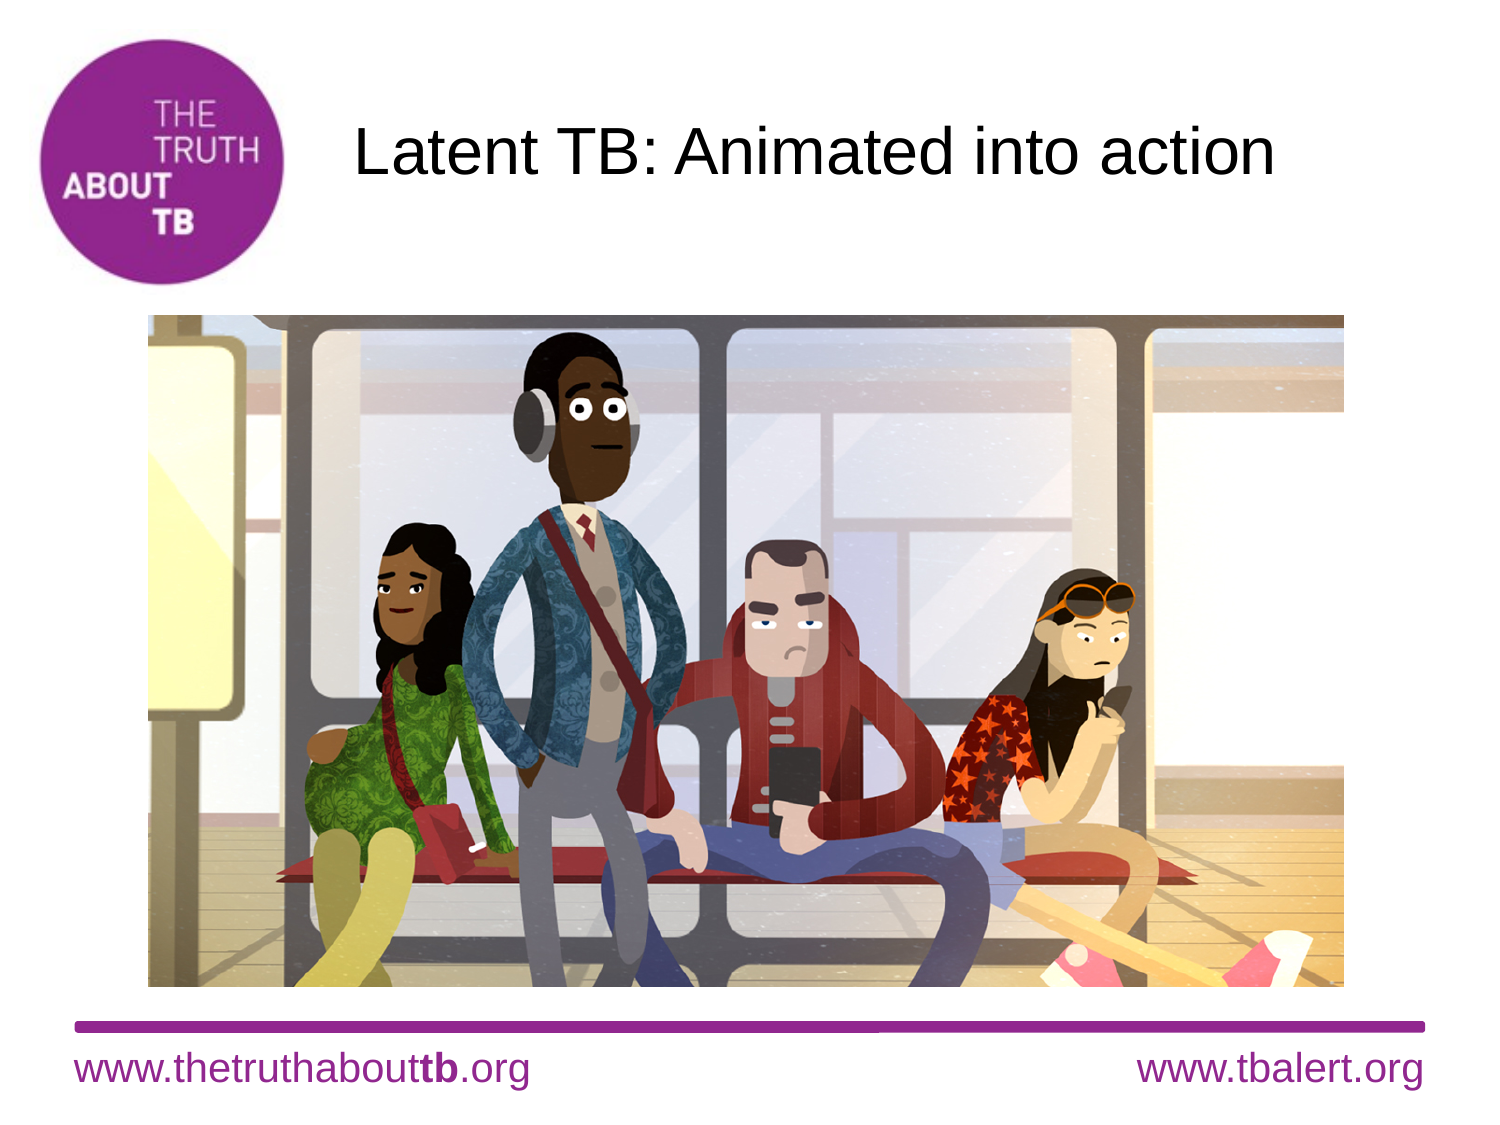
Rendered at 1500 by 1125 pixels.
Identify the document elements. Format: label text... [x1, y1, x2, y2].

title Latent TB: Animated into action [253, 54, 1397, 243]
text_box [147, 314, 1345, 988]
picture [29, 29, 295, 295]
